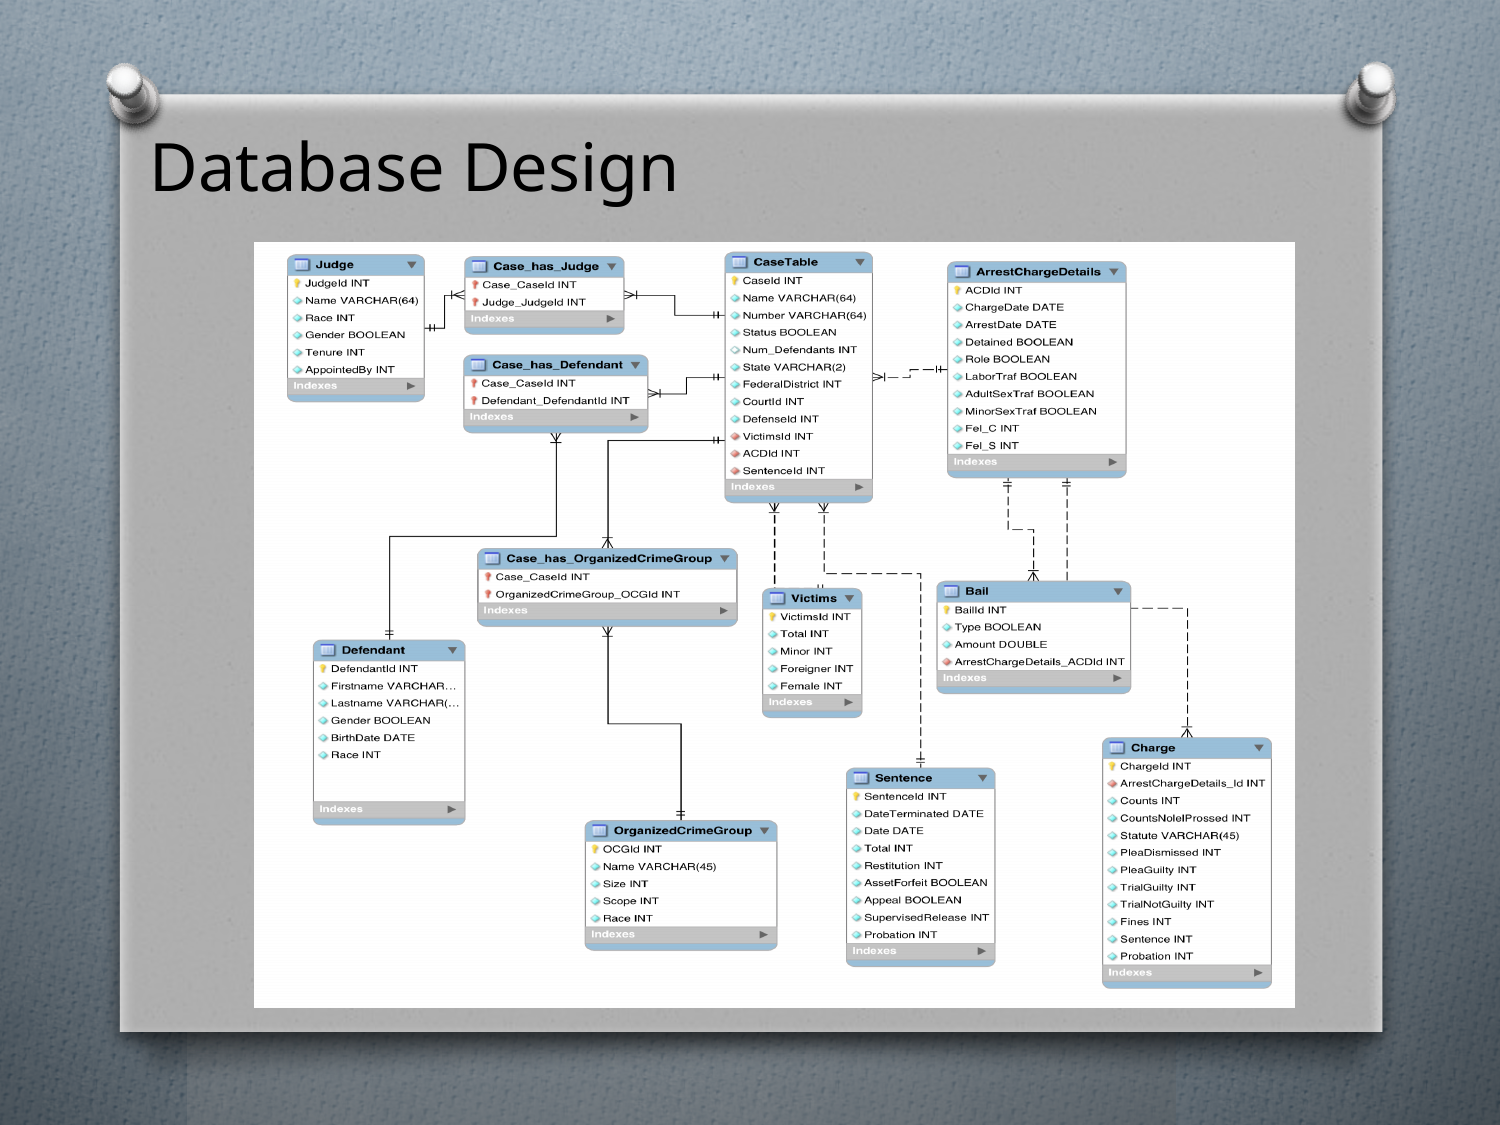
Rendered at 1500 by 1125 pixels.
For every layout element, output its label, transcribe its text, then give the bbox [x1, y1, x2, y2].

picture [253, 241, 1295, 1008]
text_box Database Design [134, 117, 696, 212]
picture [1317, 35, 1439, 156]
picture [75, 29, 198, 142]
